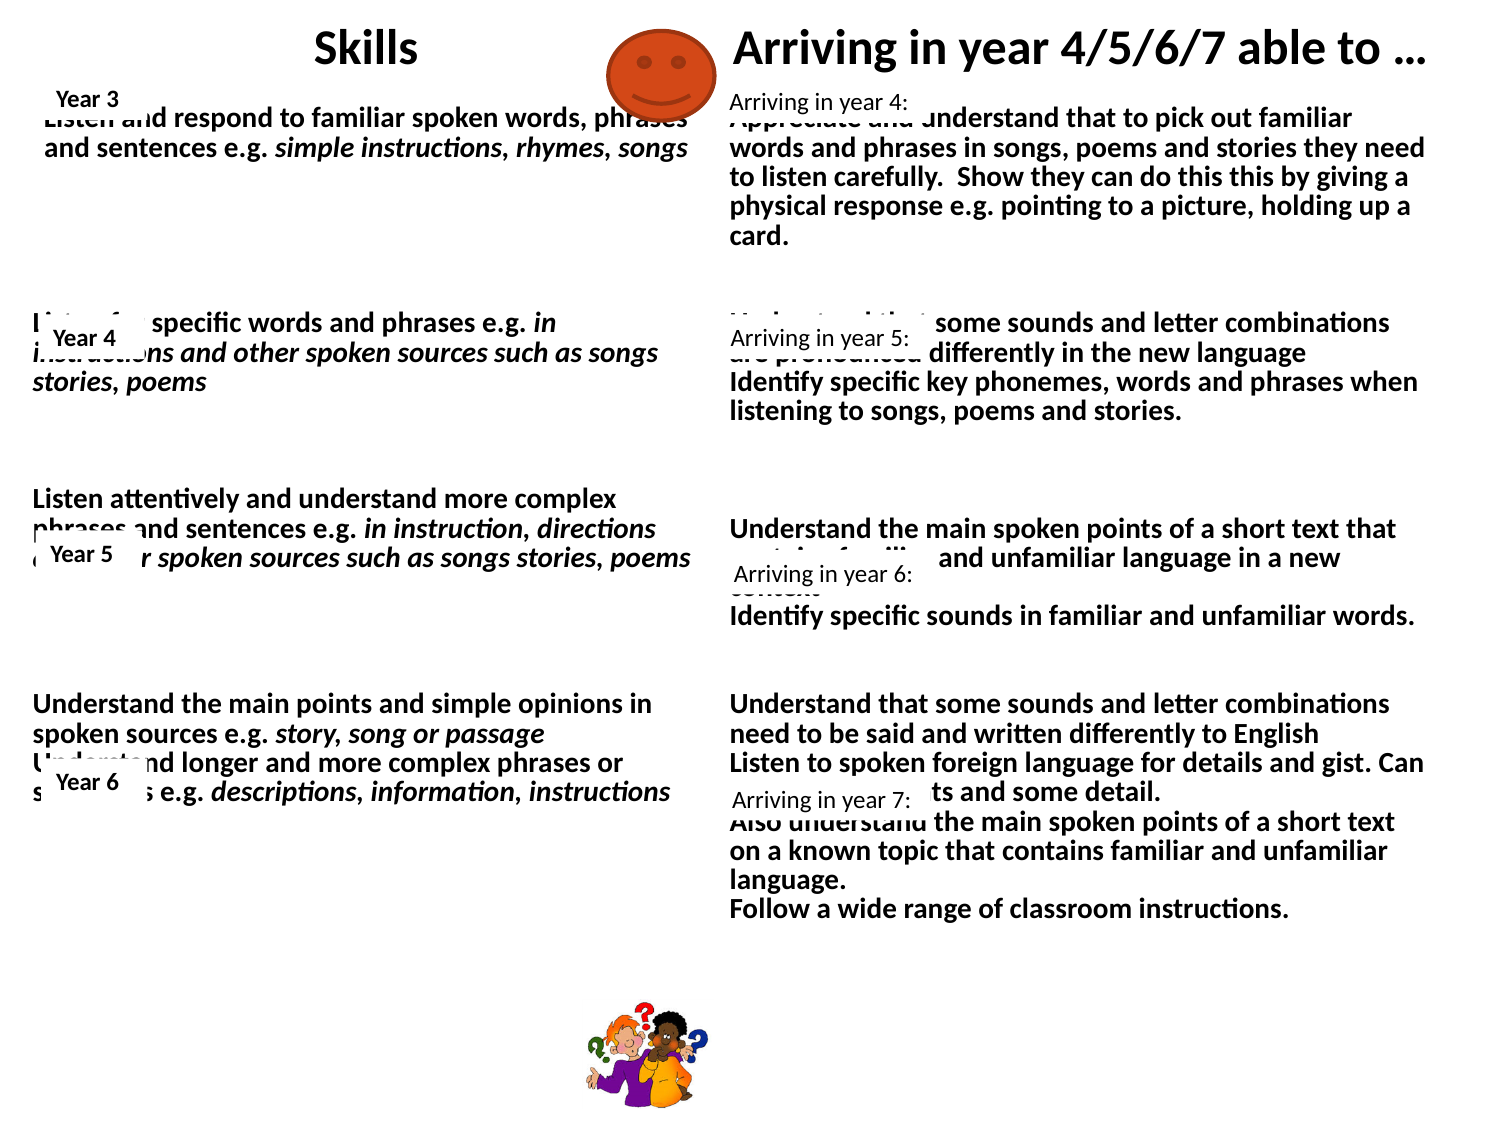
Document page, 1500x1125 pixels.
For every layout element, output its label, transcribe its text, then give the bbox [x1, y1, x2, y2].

picture [582, 999, 714, 1110]
table_header Arriving in year 4/5/6/7 able to … Appreciate and understand that to pick out familiar words and phrases in songs, poems and stories they need to listen carefully. Show they can do this this by giving a physical response e.g. pointing to a picture, holding up a card. Understand that some sounds and letter combinations are pronounced differently in the new language Identify specific key phonemes, words and phrases when listening to songs, poems and stories. Understand the main spoken points of a short text that contains familiar and unfamiliar language in a new context Identify specific sounds in familiar and unfamiliar words. Understand that some sounds and letter combinations need to be said and written differently to English Listen to spoken foreign language for details and gist. Can identify key points and some detail. Also understand the main spoken points of a short text on a known topic that contains familiar and unfamiliar language. Follow a wide range of classroom instructions. [715, 20, 1446, 931]
text_box Arriving in year 5: [715, 314, 929, 360]
text_box Year 3 [41, 75, 148, 120]
text_box Arriving in year 4: [714, 78, 928, 123]
table_header Skills Listen and respond to familiar spoken words, phrases and sentences e.g. simple instructions, rhymes, songs Listen for specific words and phrases e.g. in instructions and other spoken sources such as songs stories, poems Listen attentively and understand more complex phrases and sentences e.g. in instruction, directions and other spoken sources such as songs stories, poems Understand the main points and simple opinions in spoken sources e.g. story, song or passage Understand longer and more complex phrases or sentences e.g. descriptions, information, instructions [19, 20, 714, 931]
text_box Year 5 [35, 530, 142, 576]
text_box Arriving in year 7: [717, 775, 930, 821]
text_box Arriving in year 6: [719, 549, 932, 595]
text_box [606, 28, 717, 123]
text_box Year 4 [38, 314, 145, 360]
text_box Year 6 [41, 758, 148, 804]
